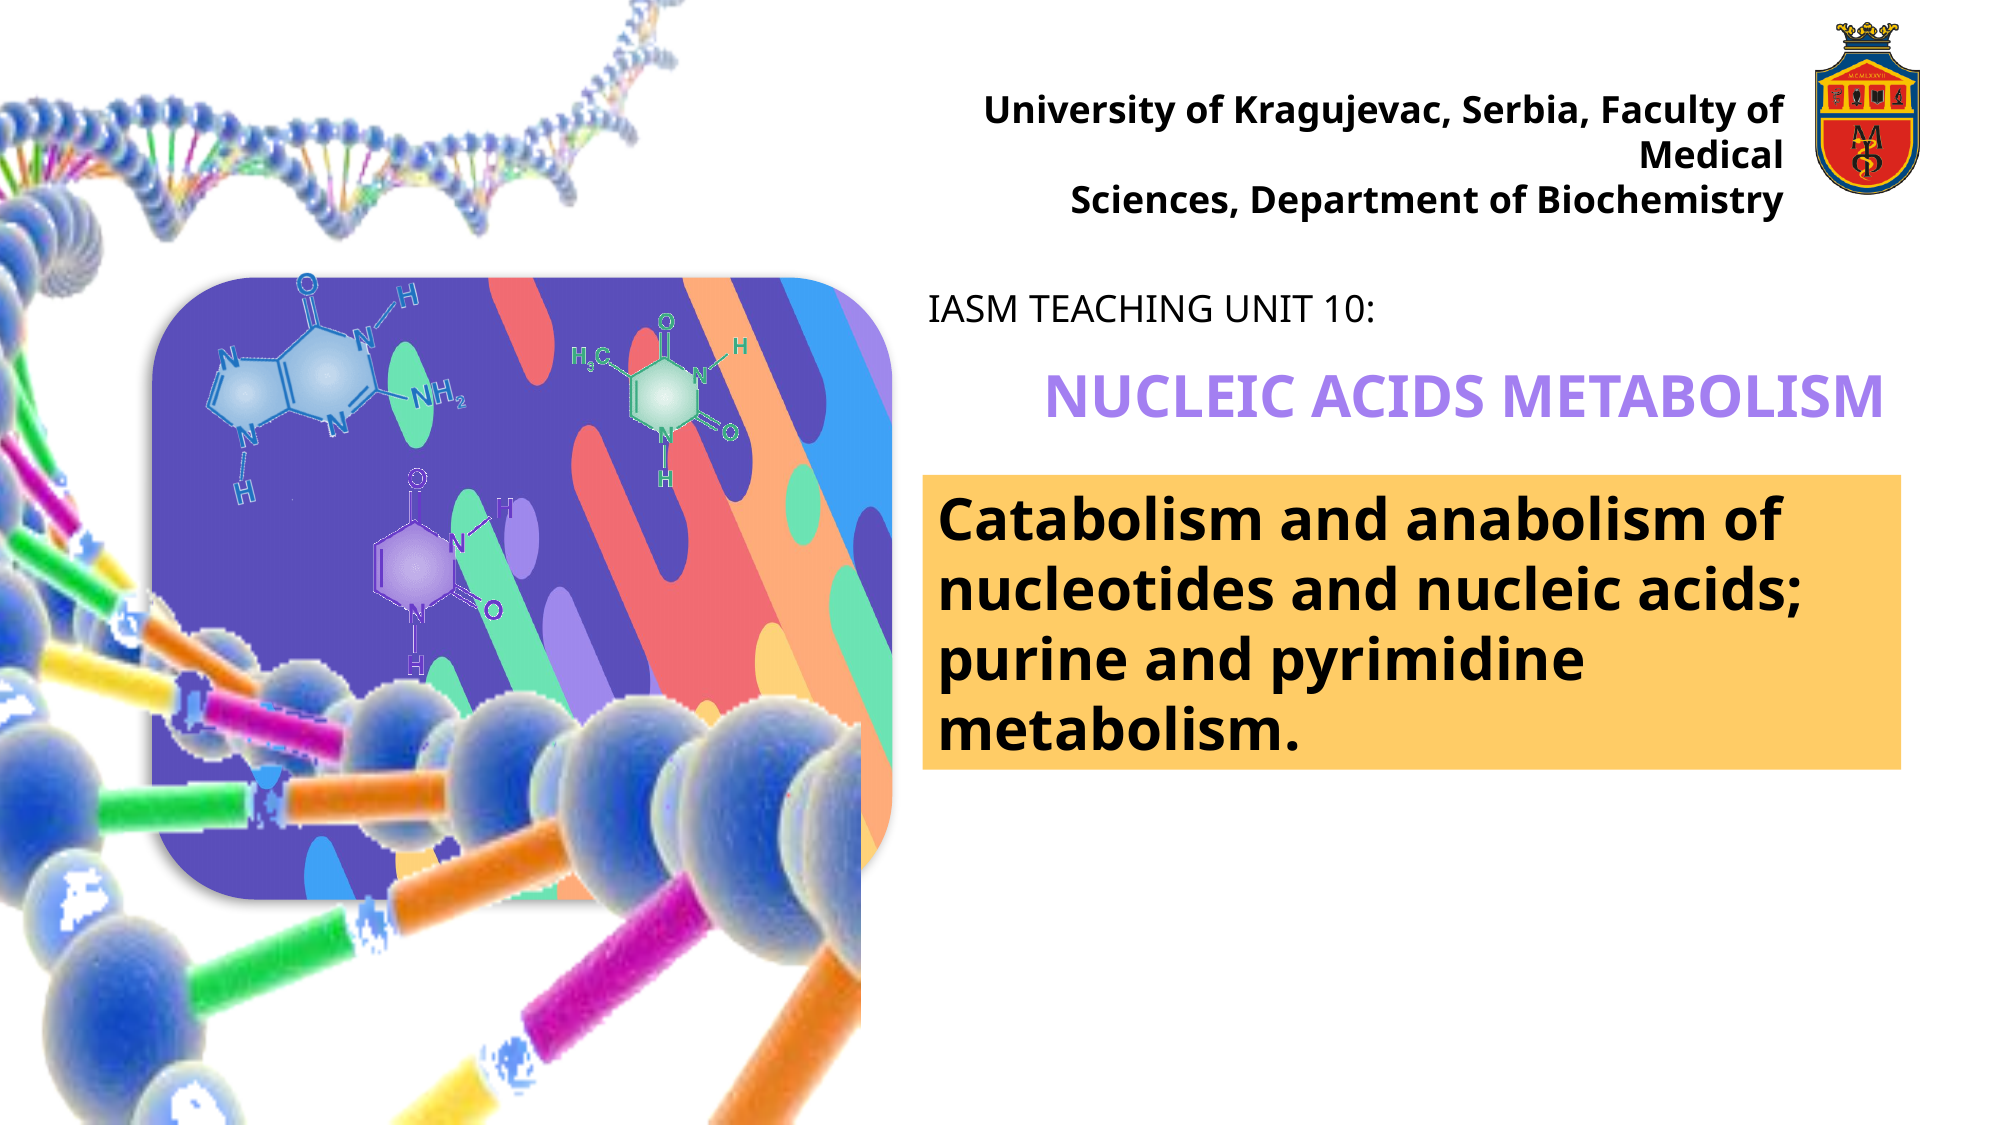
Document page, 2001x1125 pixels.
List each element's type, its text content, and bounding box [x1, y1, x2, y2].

picture [1799, 17, 1933, 199]
text_box NUCLEIC ACIDS METABOLISM [893, 351, 1902, 437]
text_box IASM TEACHING UNIT 10: [913, 277, 1974, 338]
text_box University of Kragujevac, Serbia, Faculty of Medical Sciences, Department of Biochemistry [887, 79, 1800, 229]
text_box Catabolism and anabolism of nucleotides and nucleic acids; purine and pyrimidine metabolism. [922, 474, 1902, 770]
picture [0, 0, 893, 1125]
